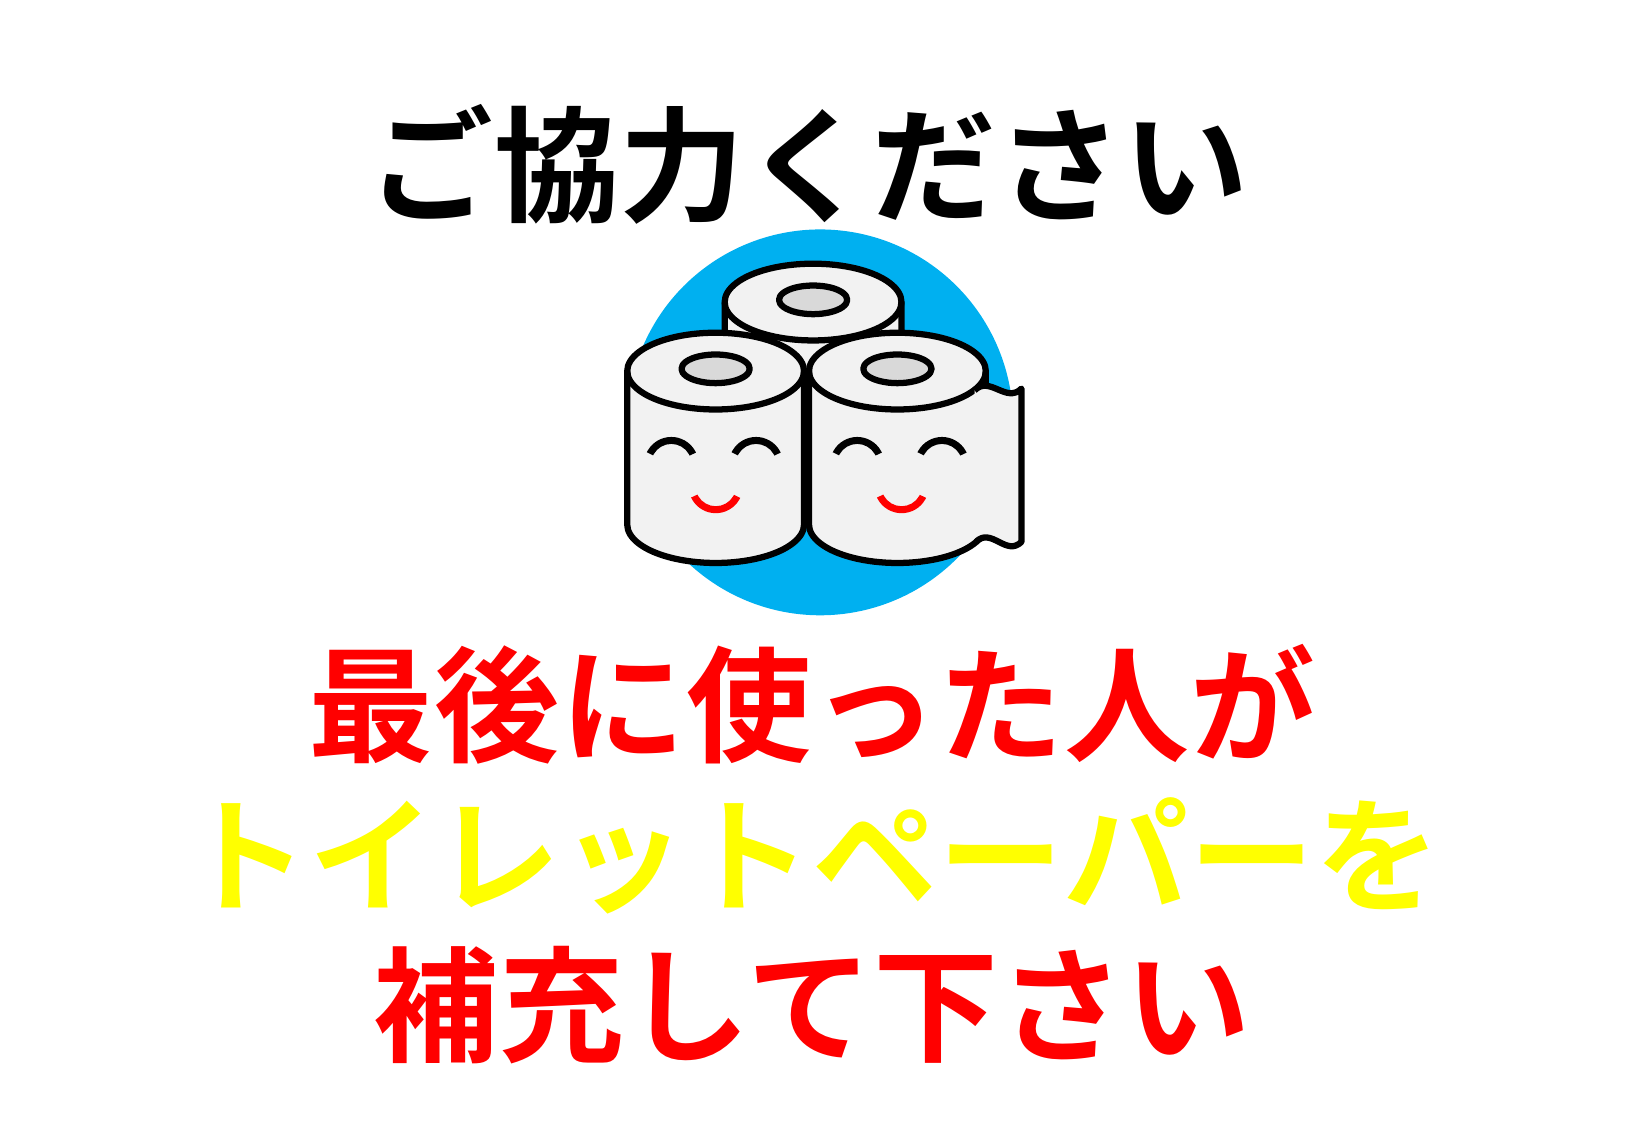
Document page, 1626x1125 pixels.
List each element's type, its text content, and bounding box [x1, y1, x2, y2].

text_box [626, 229, 1022, 616]
text_box ご協力ください [0, 80, 1625, 246]
text_box 最後に使った人が トイレットペーパーを 補充して下さい [0, 620, 1625, 1085]
